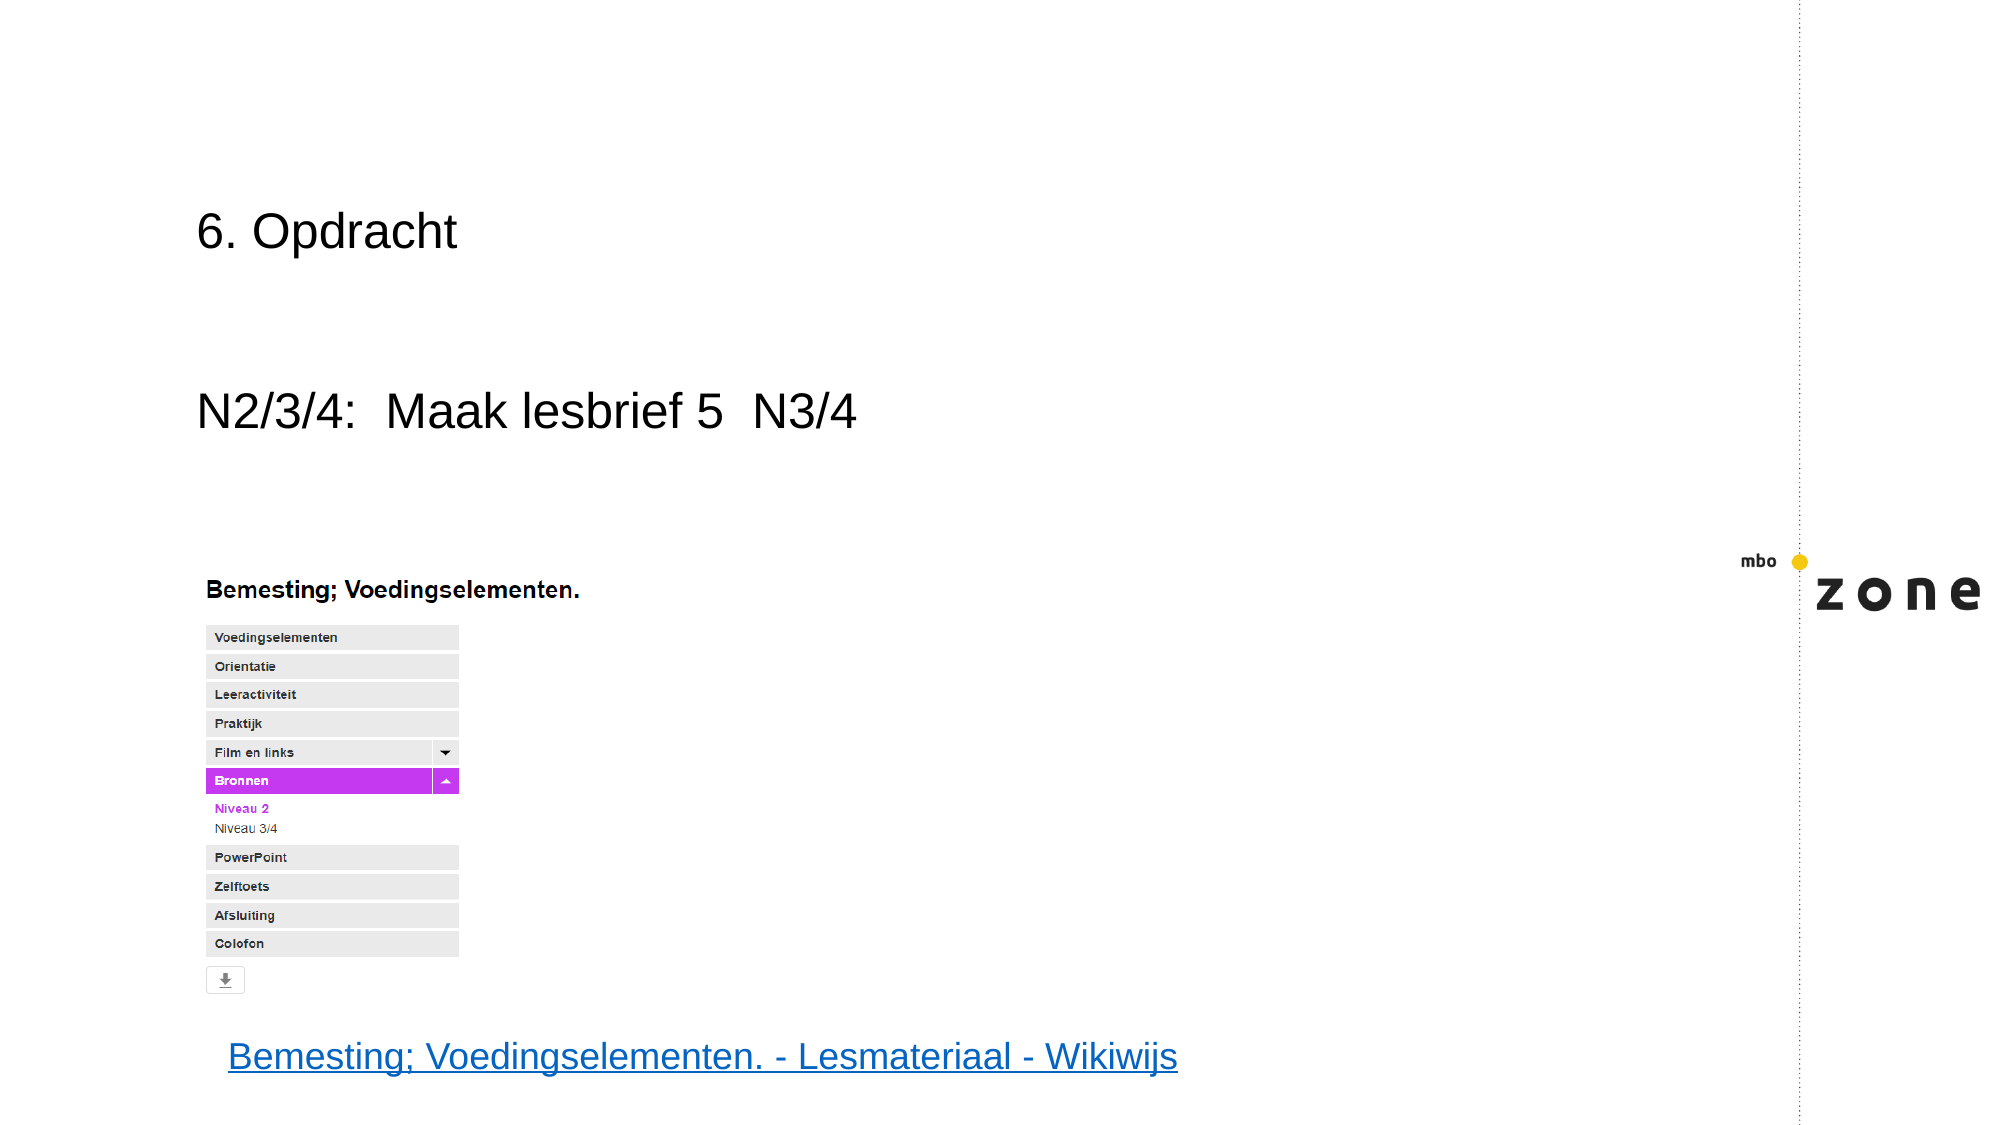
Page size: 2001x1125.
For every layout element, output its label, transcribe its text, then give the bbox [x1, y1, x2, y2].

picture [1596, 0, 2001, 1125]
text_box Bemesting; Voedingselementen. - Lesmateriaal - Wikiwijs [213, 1024, 1194, 1084]
picture [165, 562, 704, 1002]
text_box 6. Opdracht N2/3/4: Maak lesbrief 5 N3/4 [181, 191, 1307, 567]
